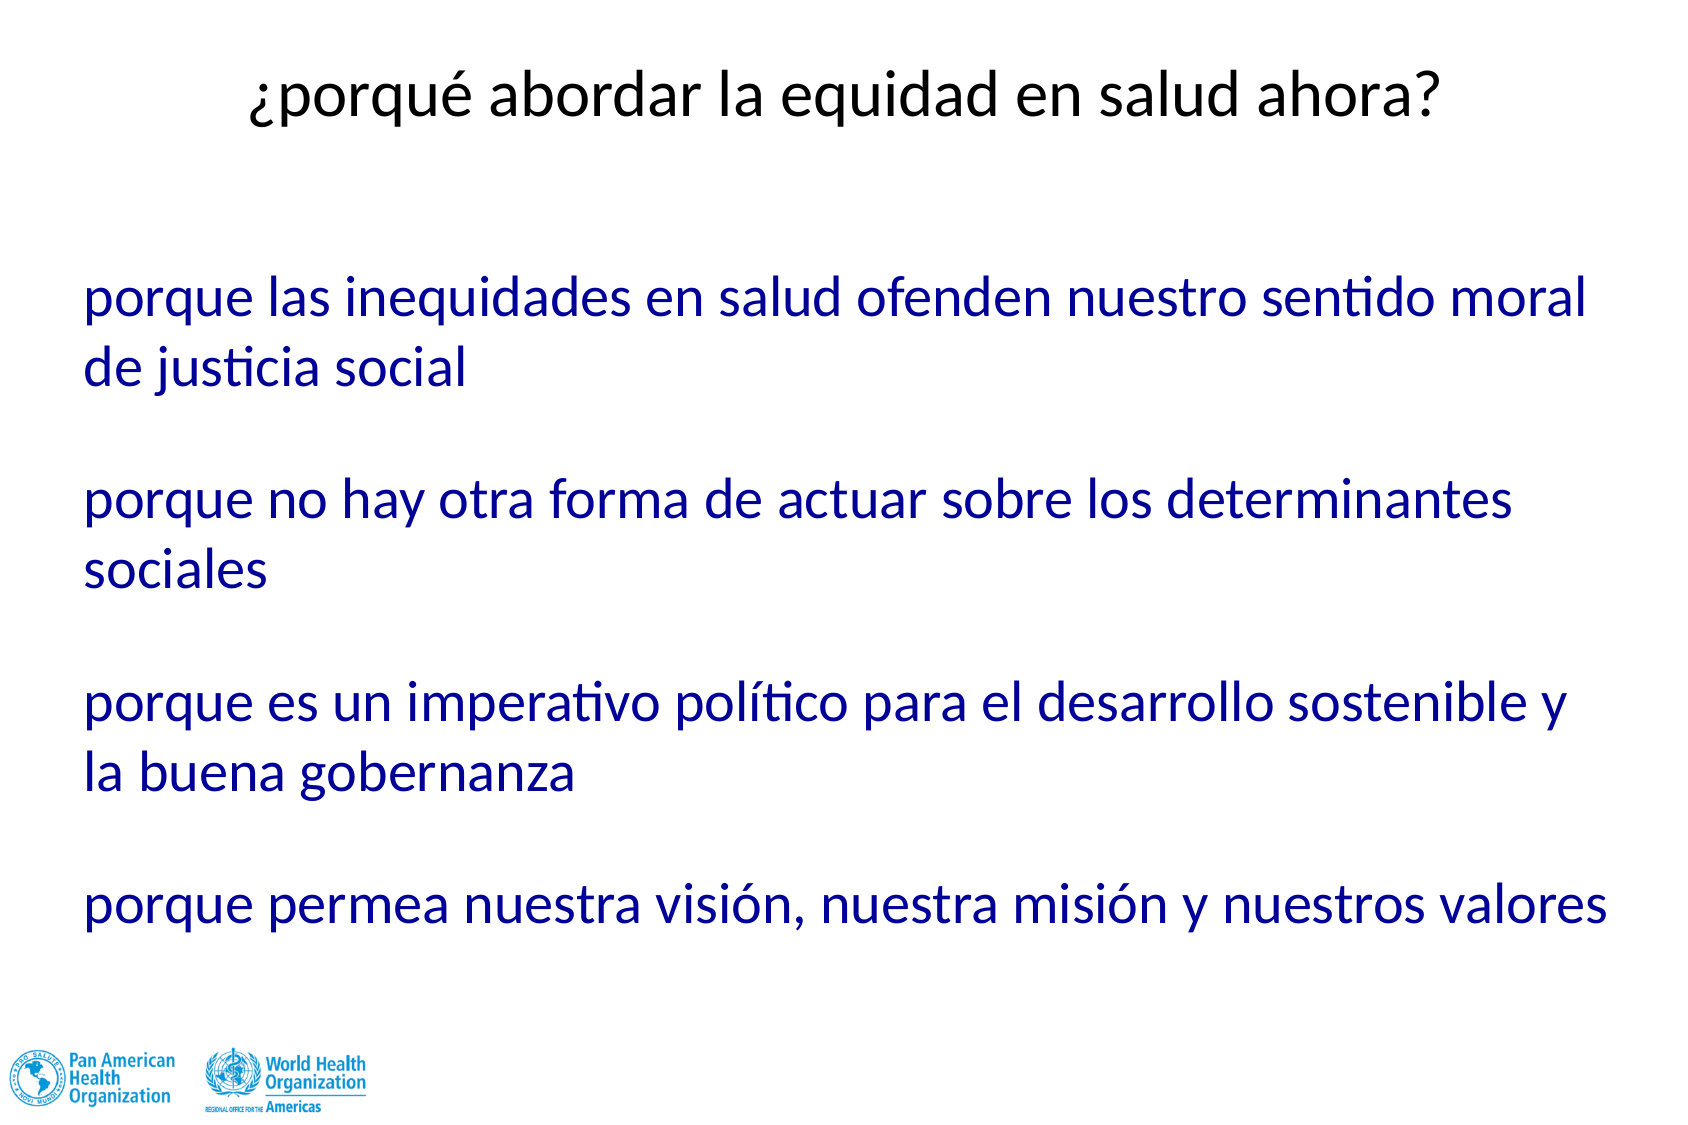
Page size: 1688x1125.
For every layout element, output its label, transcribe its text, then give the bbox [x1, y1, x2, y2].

list porque las inequidades en salud ofenden nuestro sentido moral de justicia social porque no hay otra forma de actuar sobre los determinantes sociales porque es un imperativo político para el desarrollo sostenible y la buena gobernanza porque permea nuestra visión, nuestra misión y nuestros valores [68, 250, 1637, 944]
title ¿porqué abordar la equidad en salud ahora? [13, 51, 1679, 138]
picture [1, 1037, 375, 1125]
